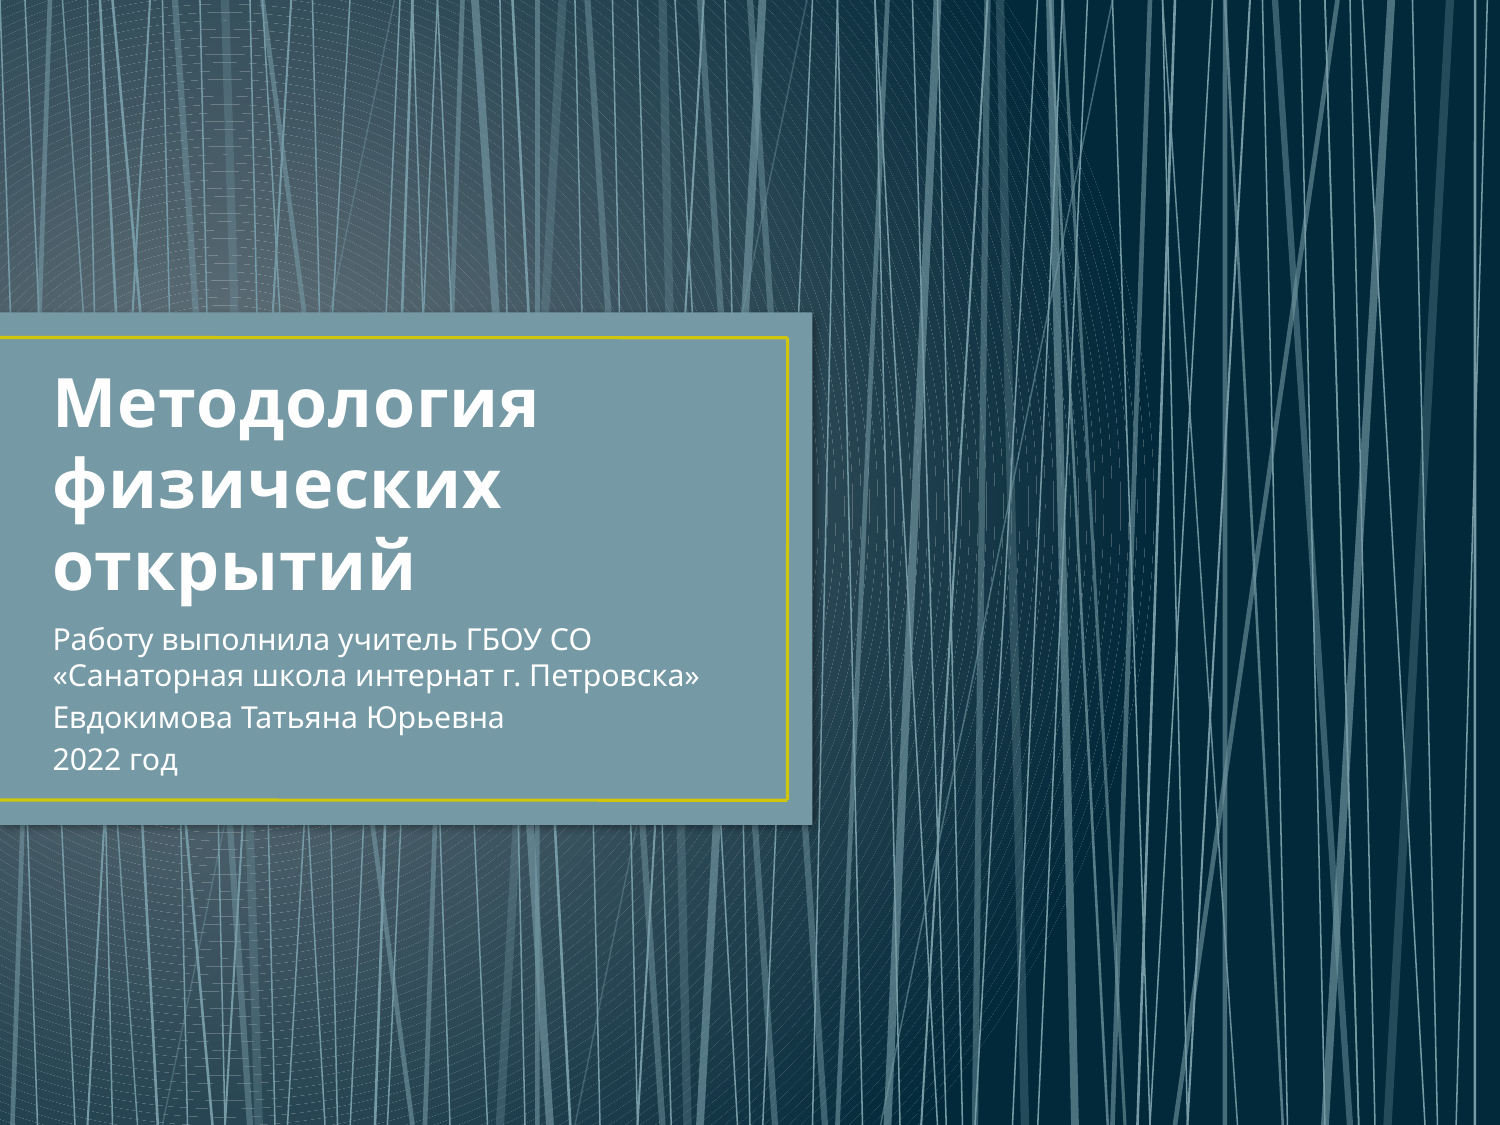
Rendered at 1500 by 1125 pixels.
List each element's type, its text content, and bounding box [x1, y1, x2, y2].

subtitle Работу выполнила учитель ГБОУ СО «Санаторная школа интернат г. Петровска» Евдокимова Татьяна Юрьевна 2022 год [37, 612, 763, 788]
title Методология физических открытий [37, 349, 763, 612]
